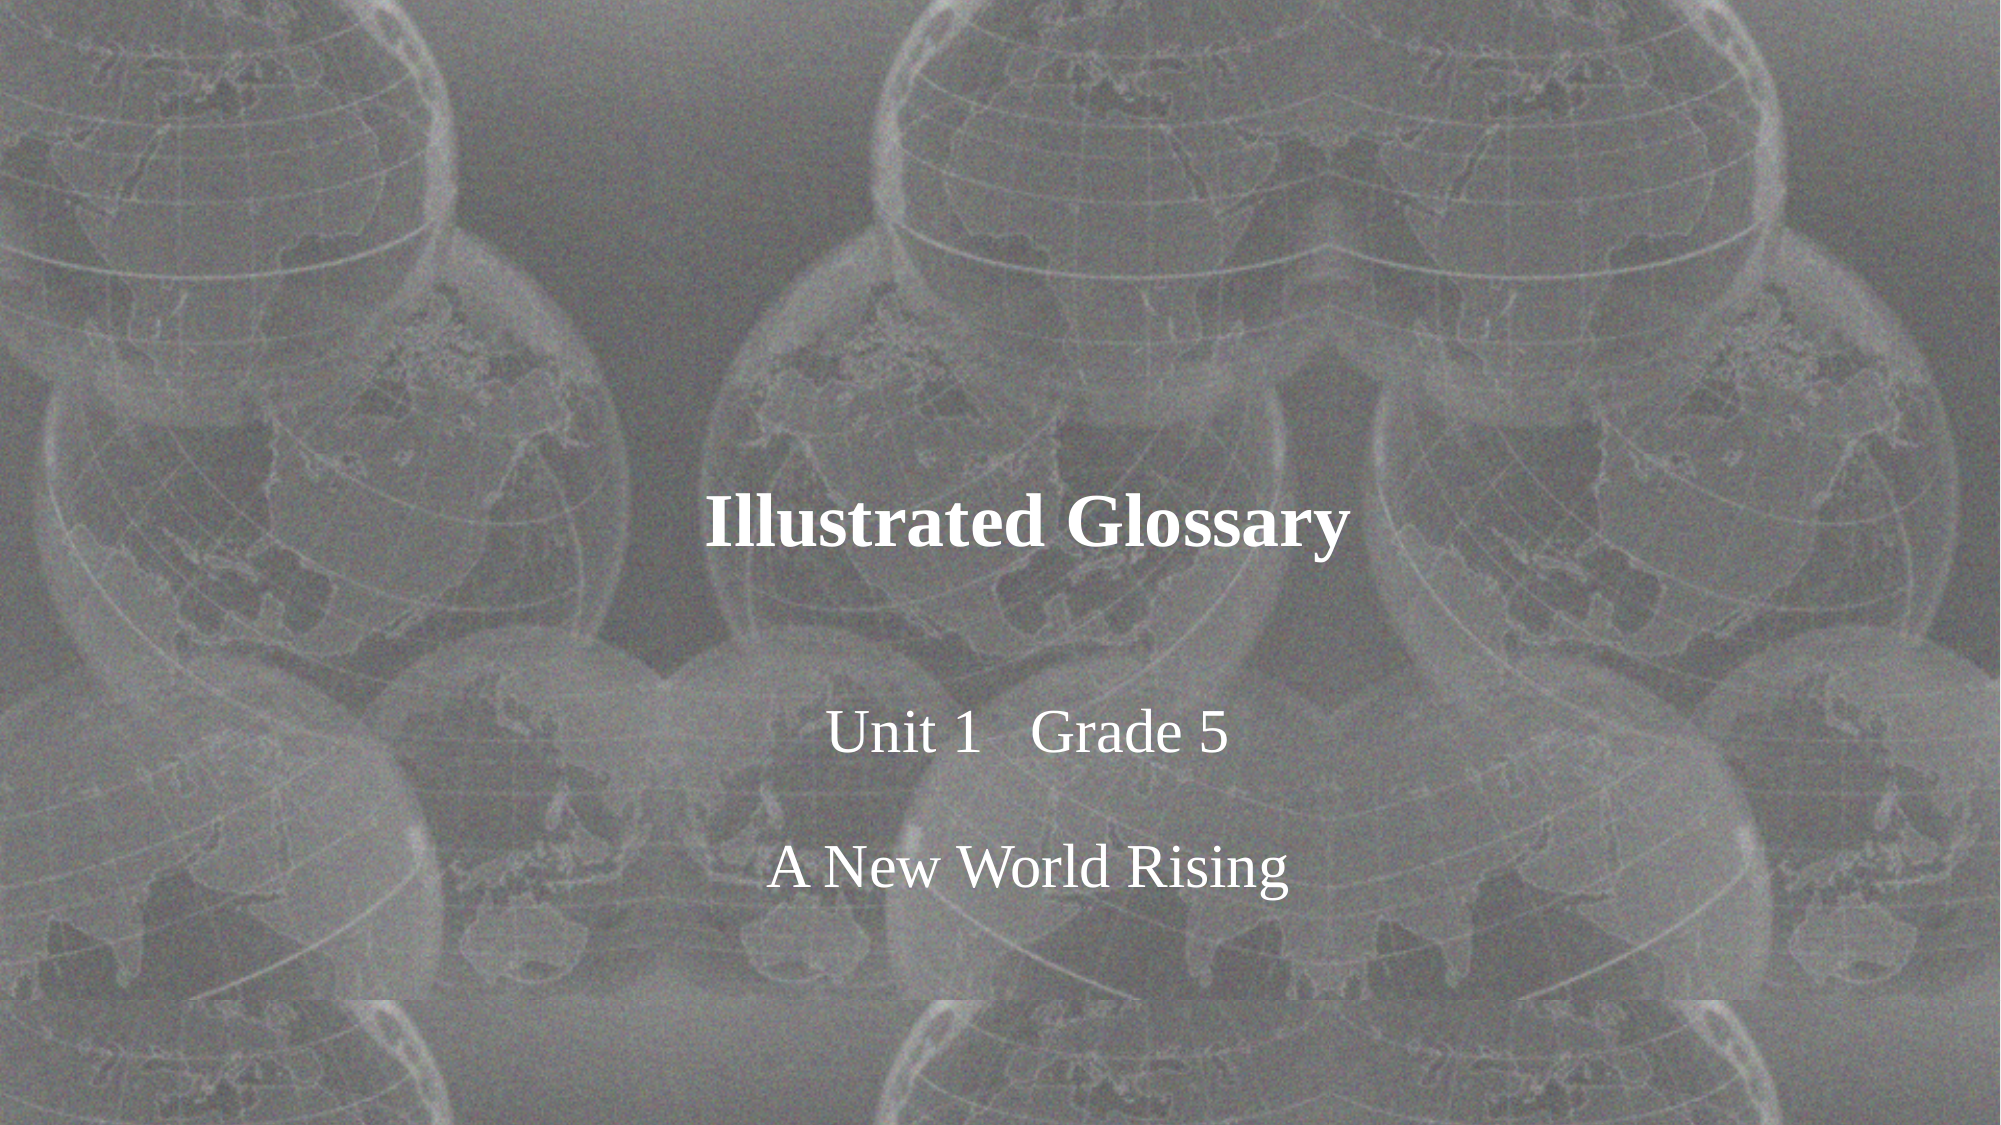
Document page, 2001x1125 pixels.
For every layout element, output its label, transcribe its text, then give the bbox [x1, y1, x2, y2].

picture [0, 0, 2001, 1125]
title Illustrated Glossary Unit 1 Grade 5 A New World Rising [277, 472, 1779, 909]
